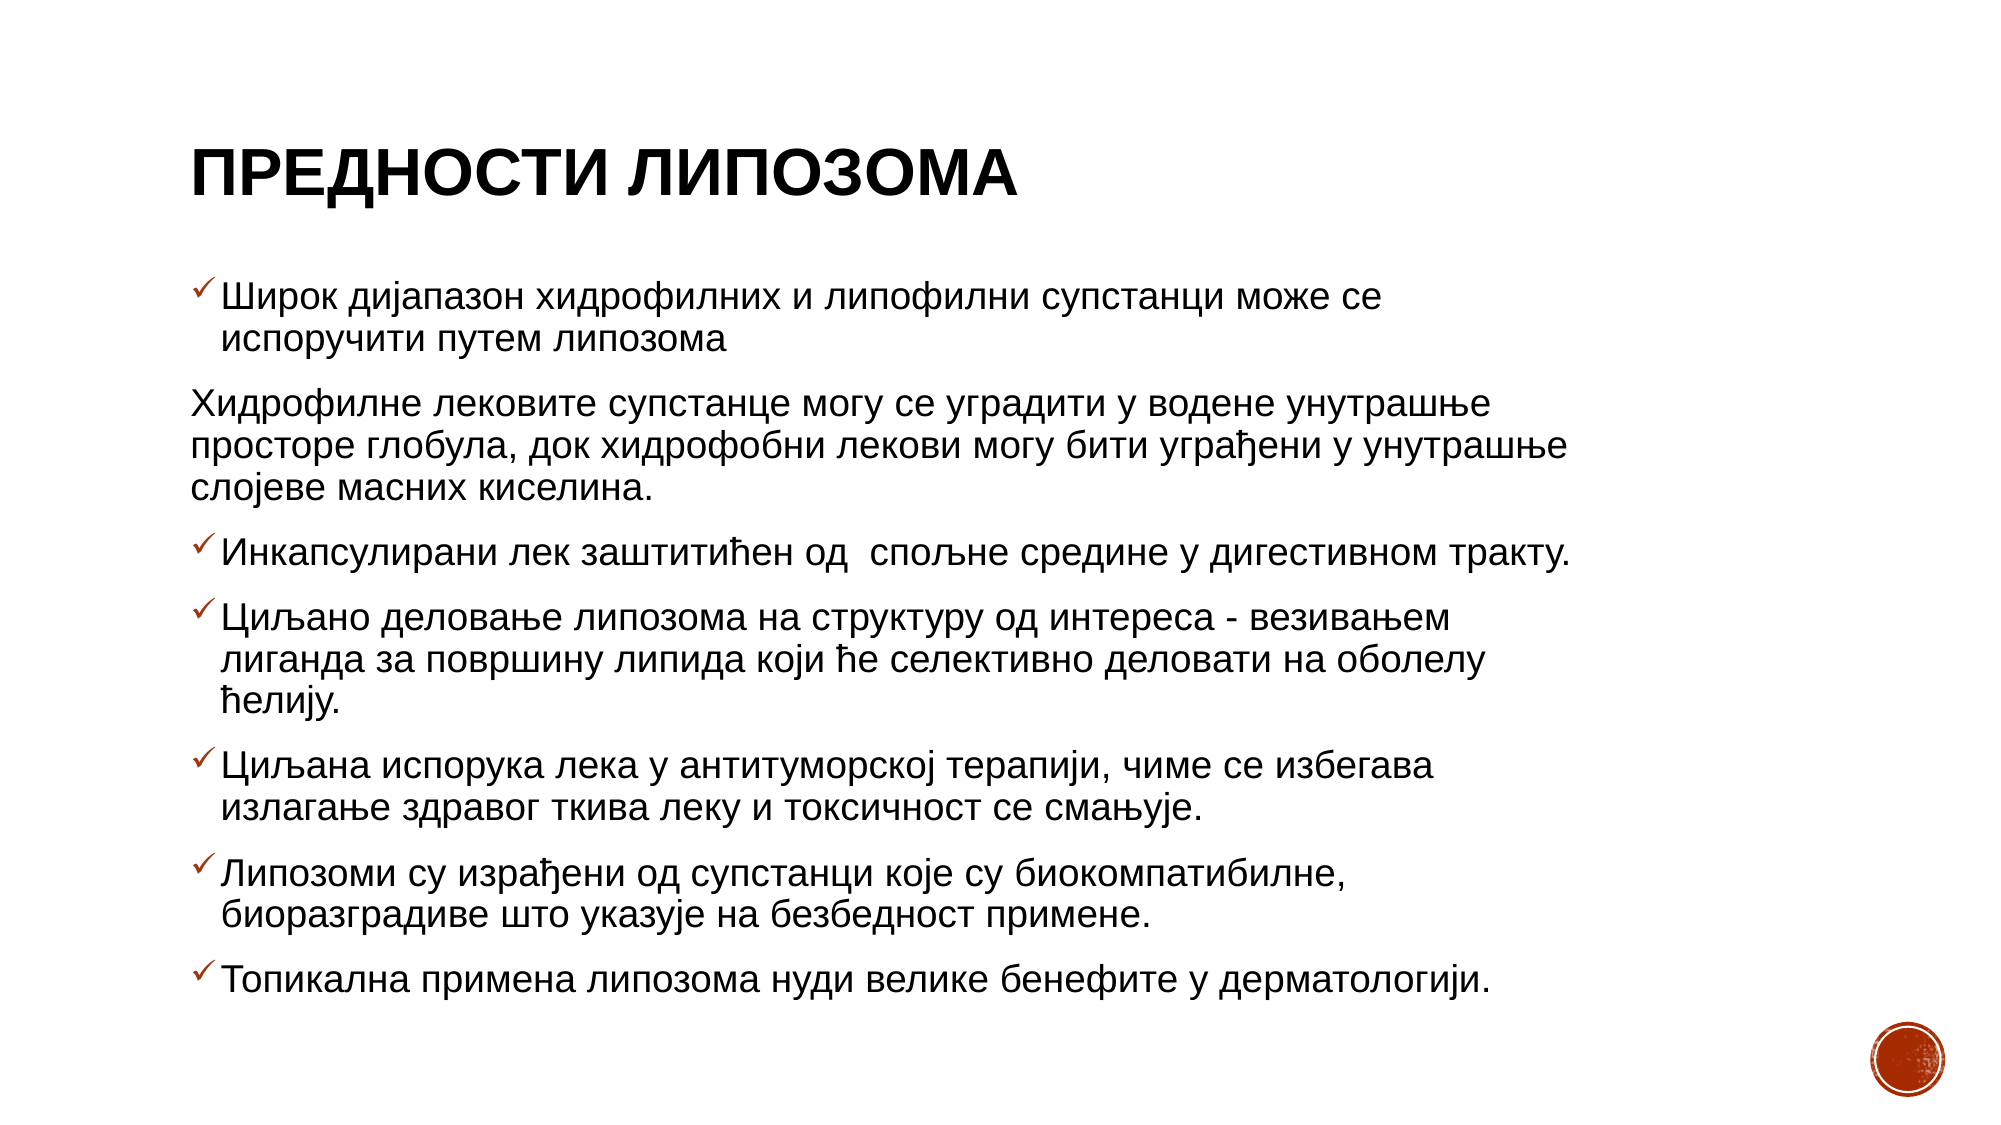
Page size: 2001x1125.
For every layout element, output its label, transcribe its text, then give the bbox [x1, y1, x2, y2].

list Широк дијапазон хидрофилних и липофилни супстанци може се испоручити путем липозома Хидрофилне лековите супстанце могу се уградити у водене унутрашње просторе глобула, док хидрофобни лекови могу бити уграђени у унутрашње слојеве масних киселина. Инкапсулирани лек заштитићен од спољне средине у дигестивном тракту. Циљано деловање липозома на структуру од интереса - везивањем лиганда за површину липида који ће селективно деловати на оболелу ћелију. Циљана испорука лека у антитуморској терапији, чиме се избегава излагање здравог ткива леку и токсичност се смањује. Липозоми су израђени од супстанци које су биокомпатибилне, биоразградиве што указује на безбедност примене. Топикална примена липозома нуди велике бенефите у дерматологији. [175, 268, 1611, 1013]
title предности липозома [175, 79, 1826, 344]
